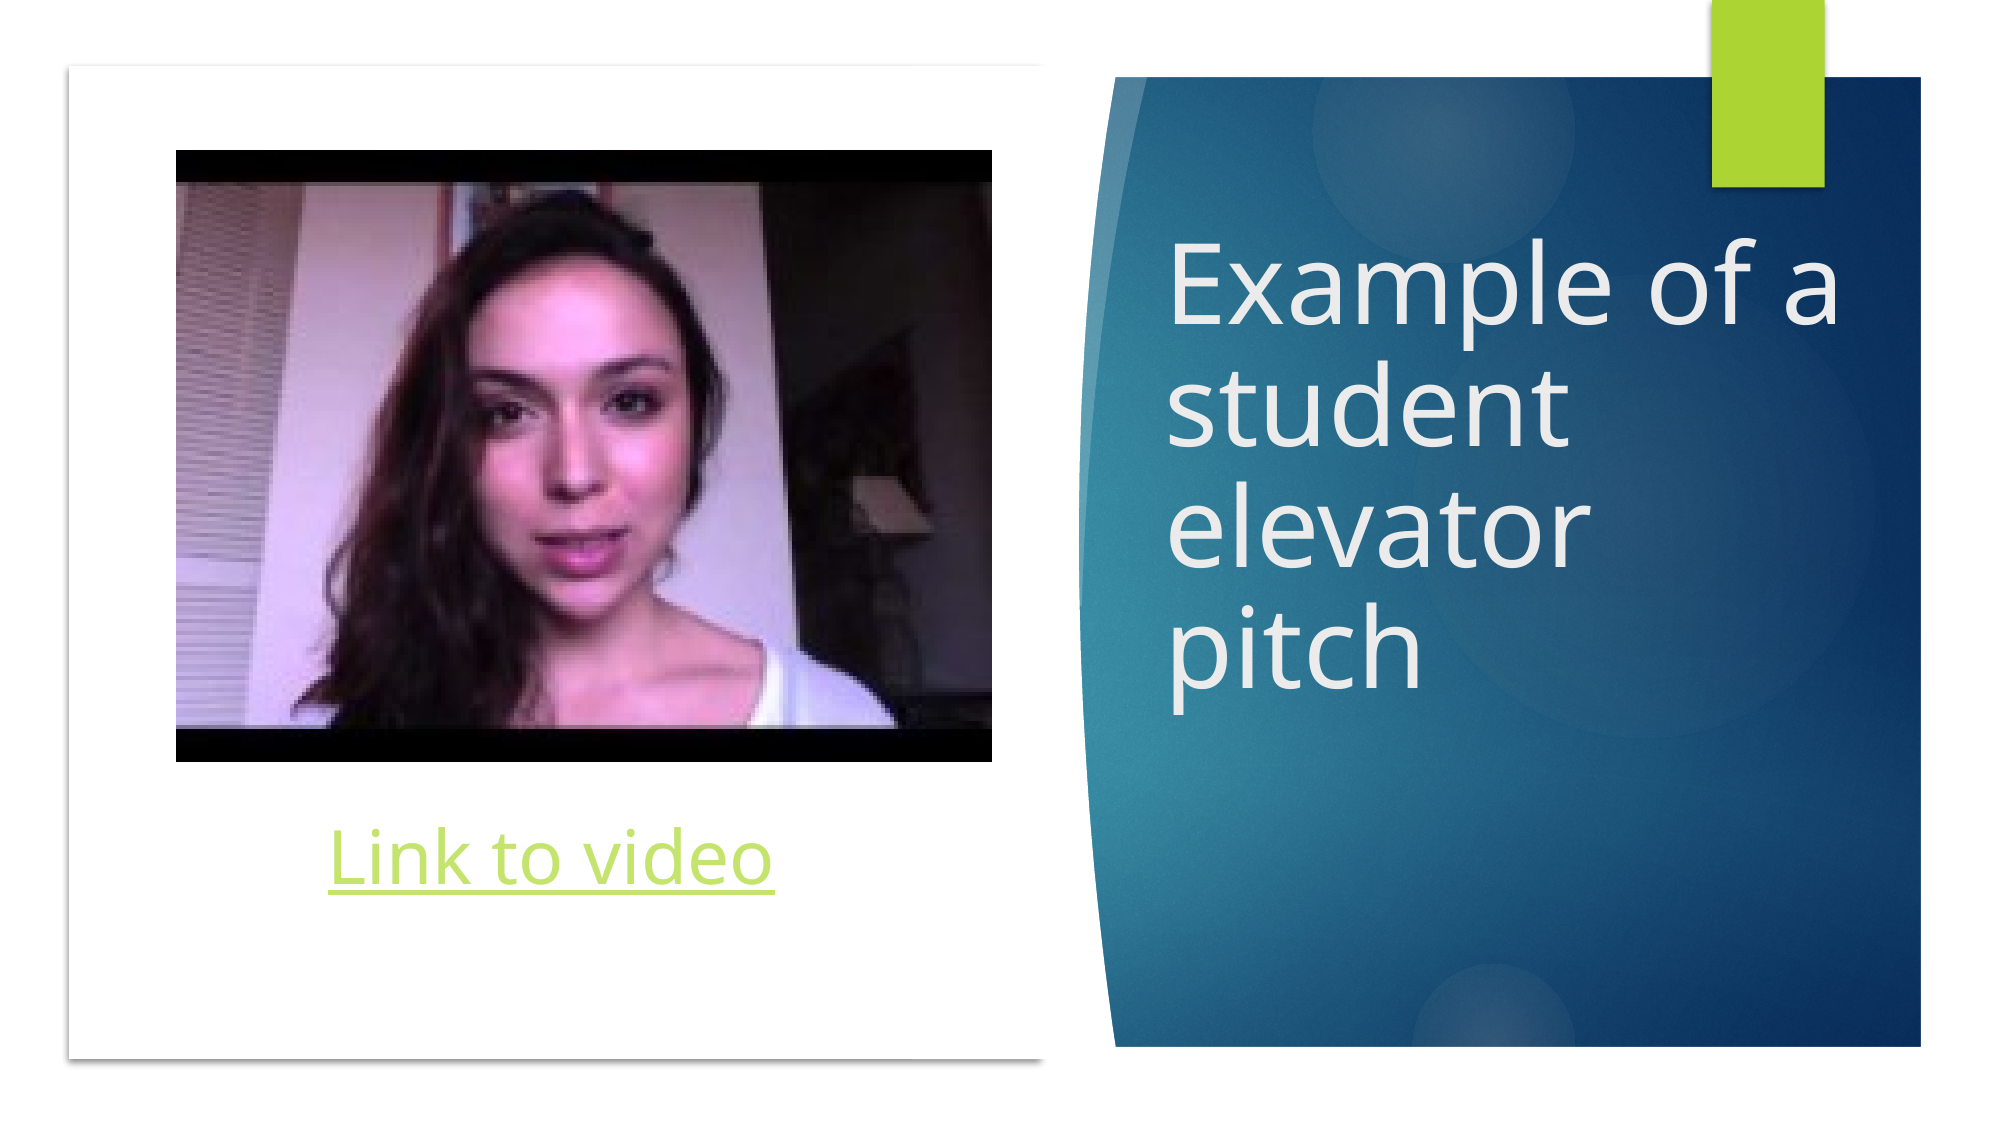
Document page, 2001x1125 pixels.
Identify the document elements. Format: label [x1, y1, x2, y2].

text_box [174, 149, 993, 764]
text_box [0, 0, 2000, 1125]
text_box [68, 64, 1128, 1060]
